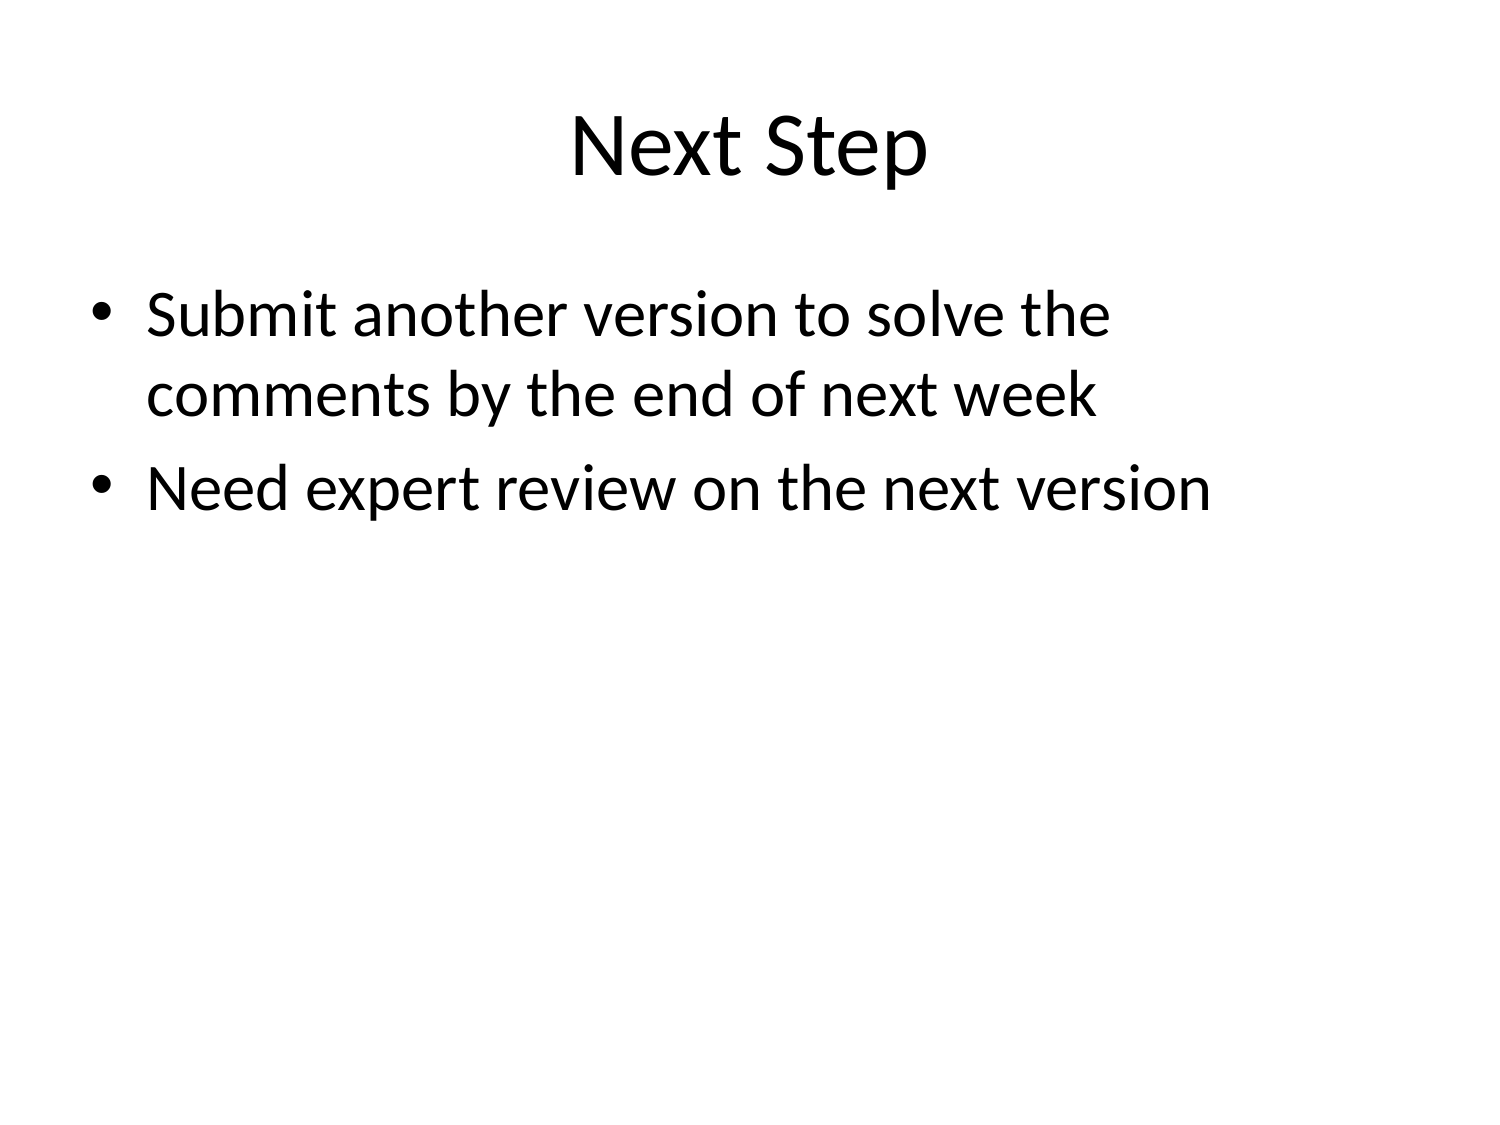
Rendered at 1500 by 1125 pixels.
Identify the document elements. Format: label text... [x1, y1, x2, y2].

list Submit another version to solve the comments by the end of next week Need expert review on the next version [75, 262, 1425, 1005]
title Next Step [75, 45, 1425, 233]
